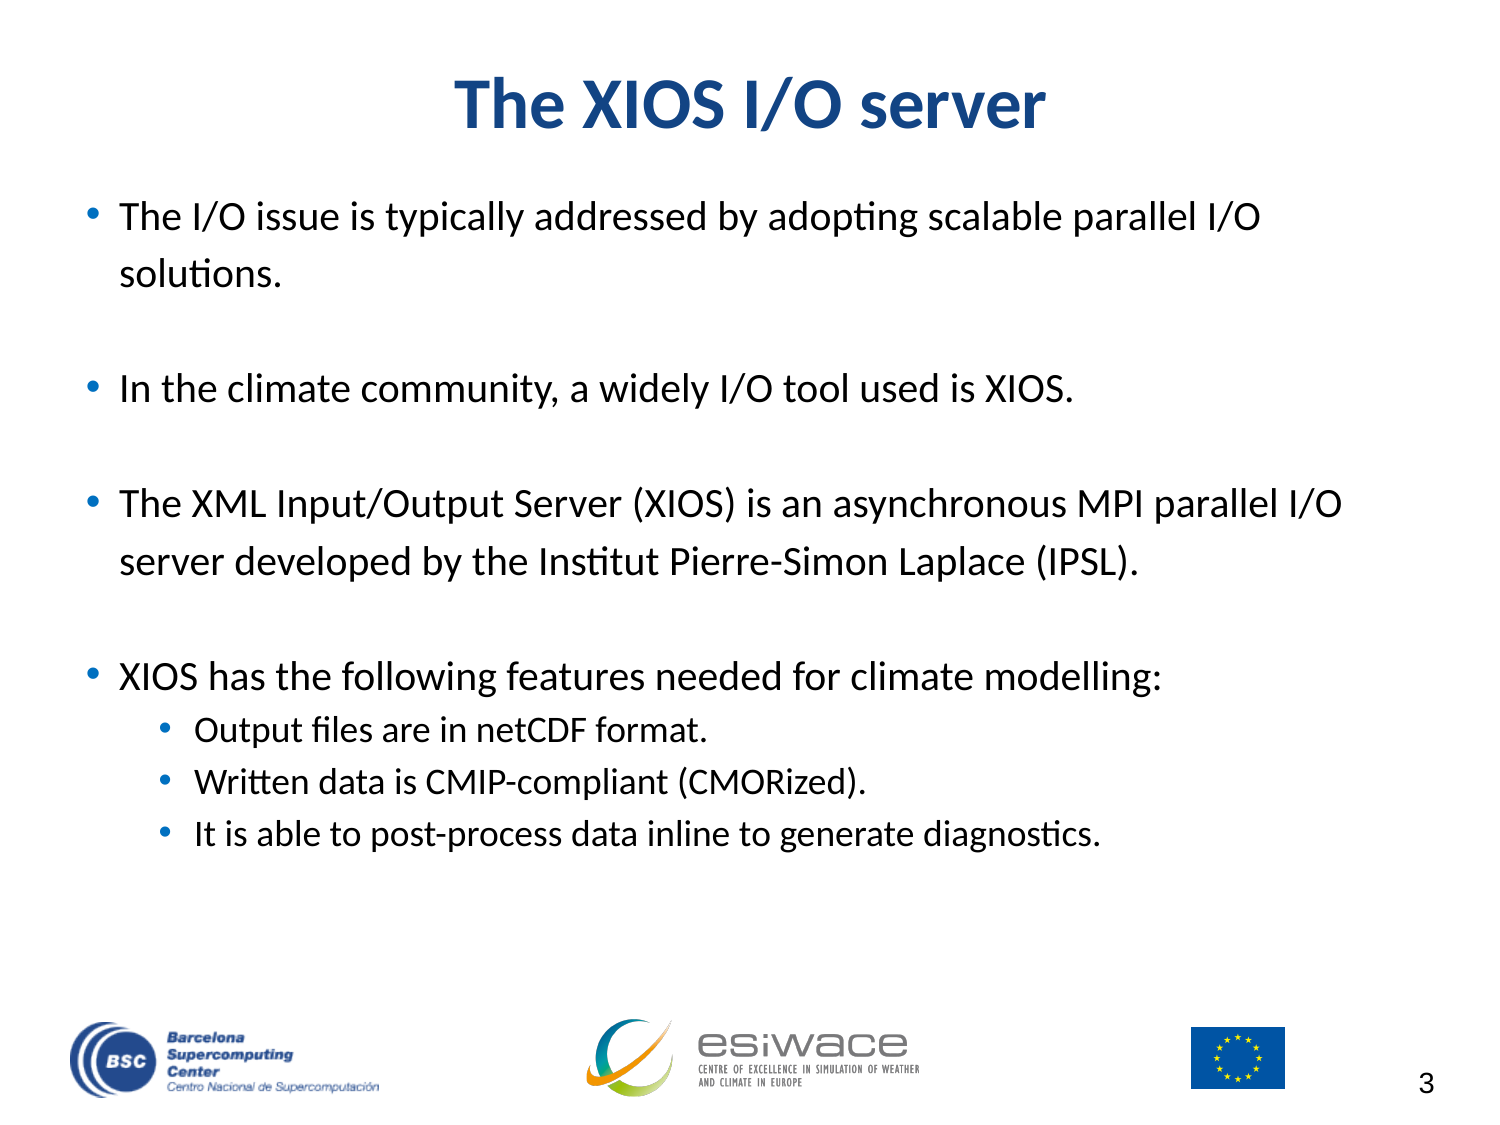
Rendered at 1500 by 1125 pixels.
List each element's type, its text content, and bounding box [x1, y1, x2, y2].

picture [1190, 1027, 1285, 1090]
picture [70, 1022, 379, 1098]
list The I/O issue is typically addressed by adopting scalable parallel I/O solutions. In the climate community, a widely I/O tool used is XIOS. The XML Input/Output Server (XIOS) is an asynchronous MPI parallel I/O server developed by the Institut Pierre-Simon Laplace (IPSL). XIOS has the following features needed for climate modelling: Output files are in netCDF format. Written data is CMIP-compliant (CMORized). It is able to post-process data inline to generate diagnostics. [66, 173, 1417, 967]
picture [580, 1017, 920, 1099]
slide_number ‹#› [1403, 1038, 1494, 1125]
title The XIOS I/O server [76, 35, 1427, 174]
